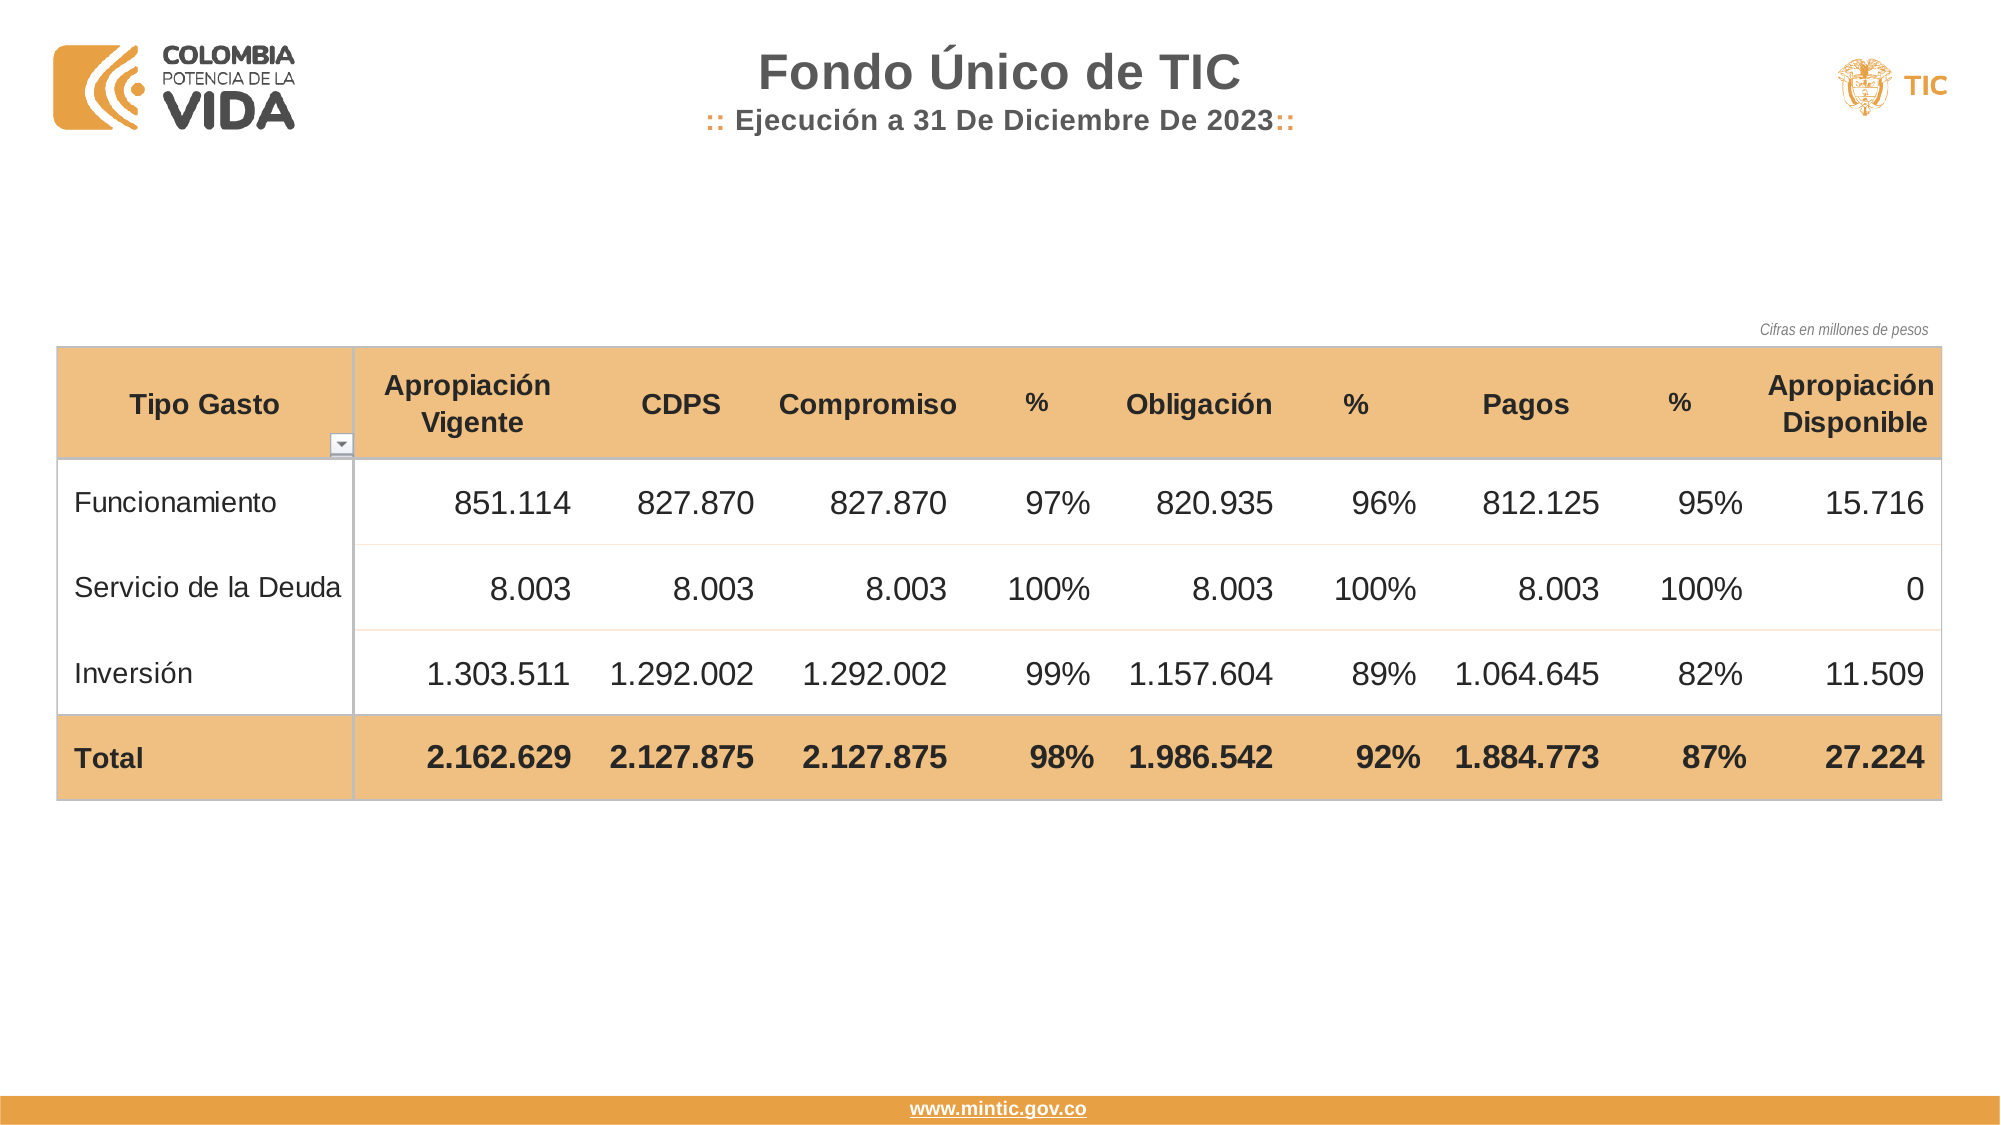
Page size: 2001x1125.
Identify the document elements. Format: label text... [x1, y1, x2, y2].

picture [0, 0, 2001, 1125]
text_box Cifras en millones de pesos [1589, 311, 1944, 346]
text_box www.mintic.gov.co [908, 1094, 1092, 1120]
text_box Fondo Único de TIC :: Ejecución a 31 De Diciembre De 2023:: [442, 32, 1558, 144]
